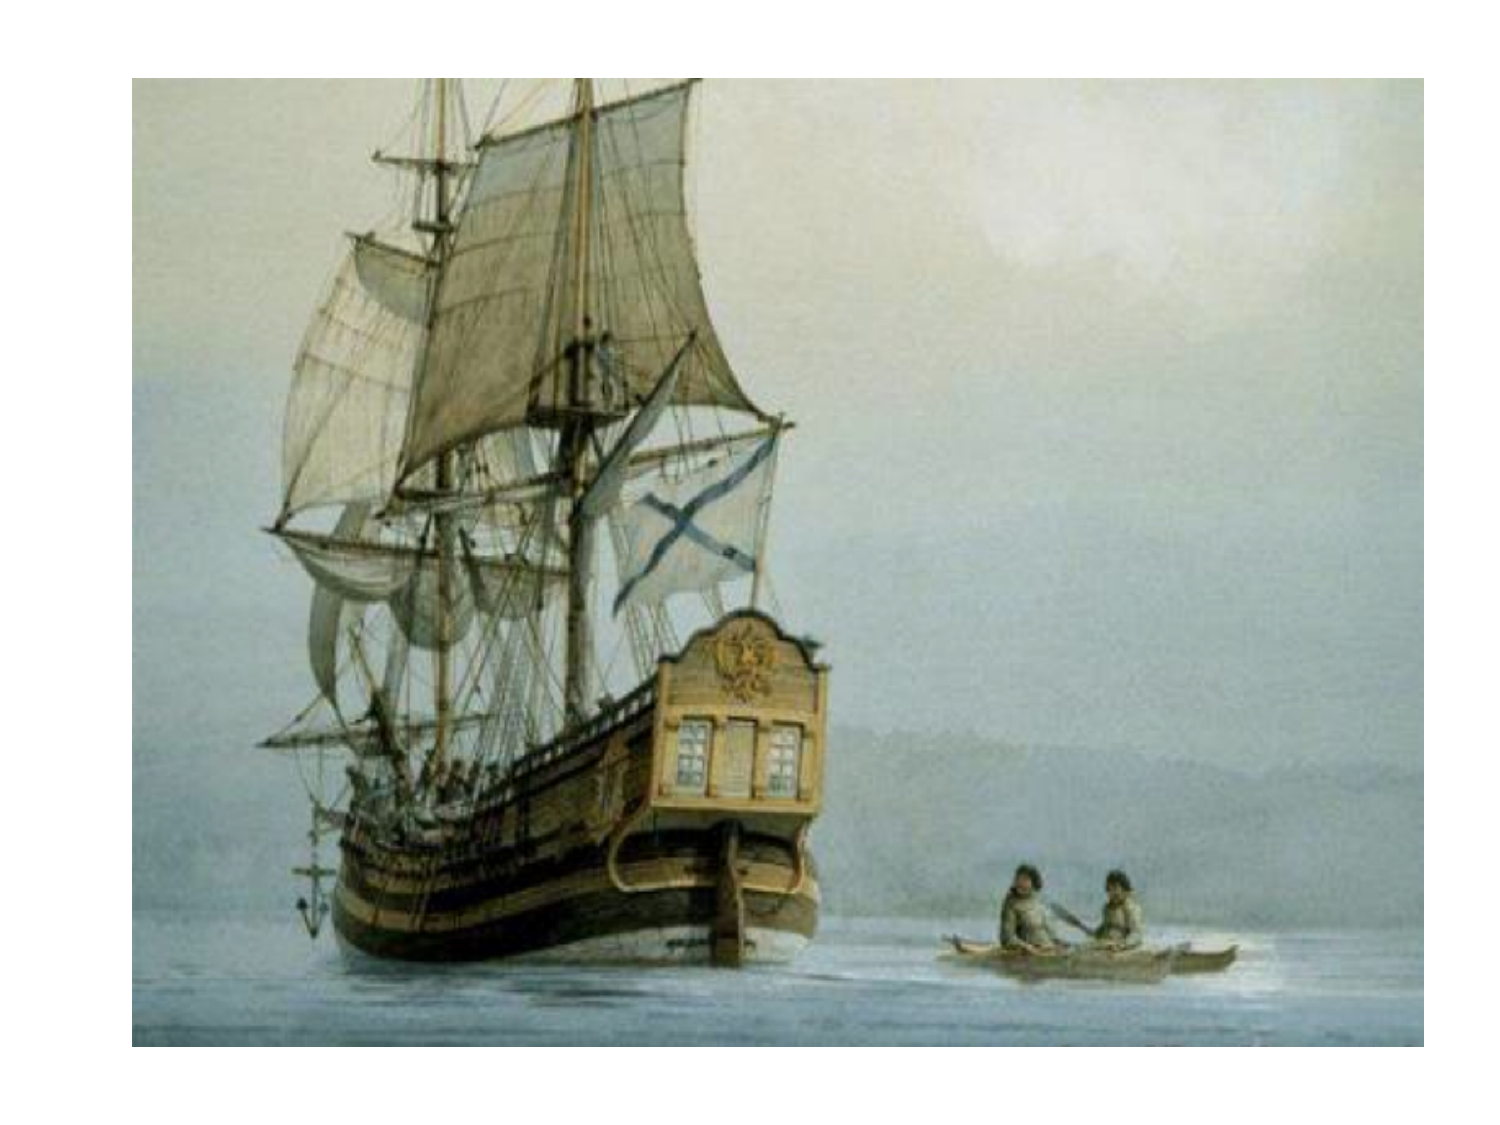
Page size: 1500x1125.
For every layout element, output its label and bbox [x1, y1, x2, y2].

picture [132, 77, 1424, 1047]
